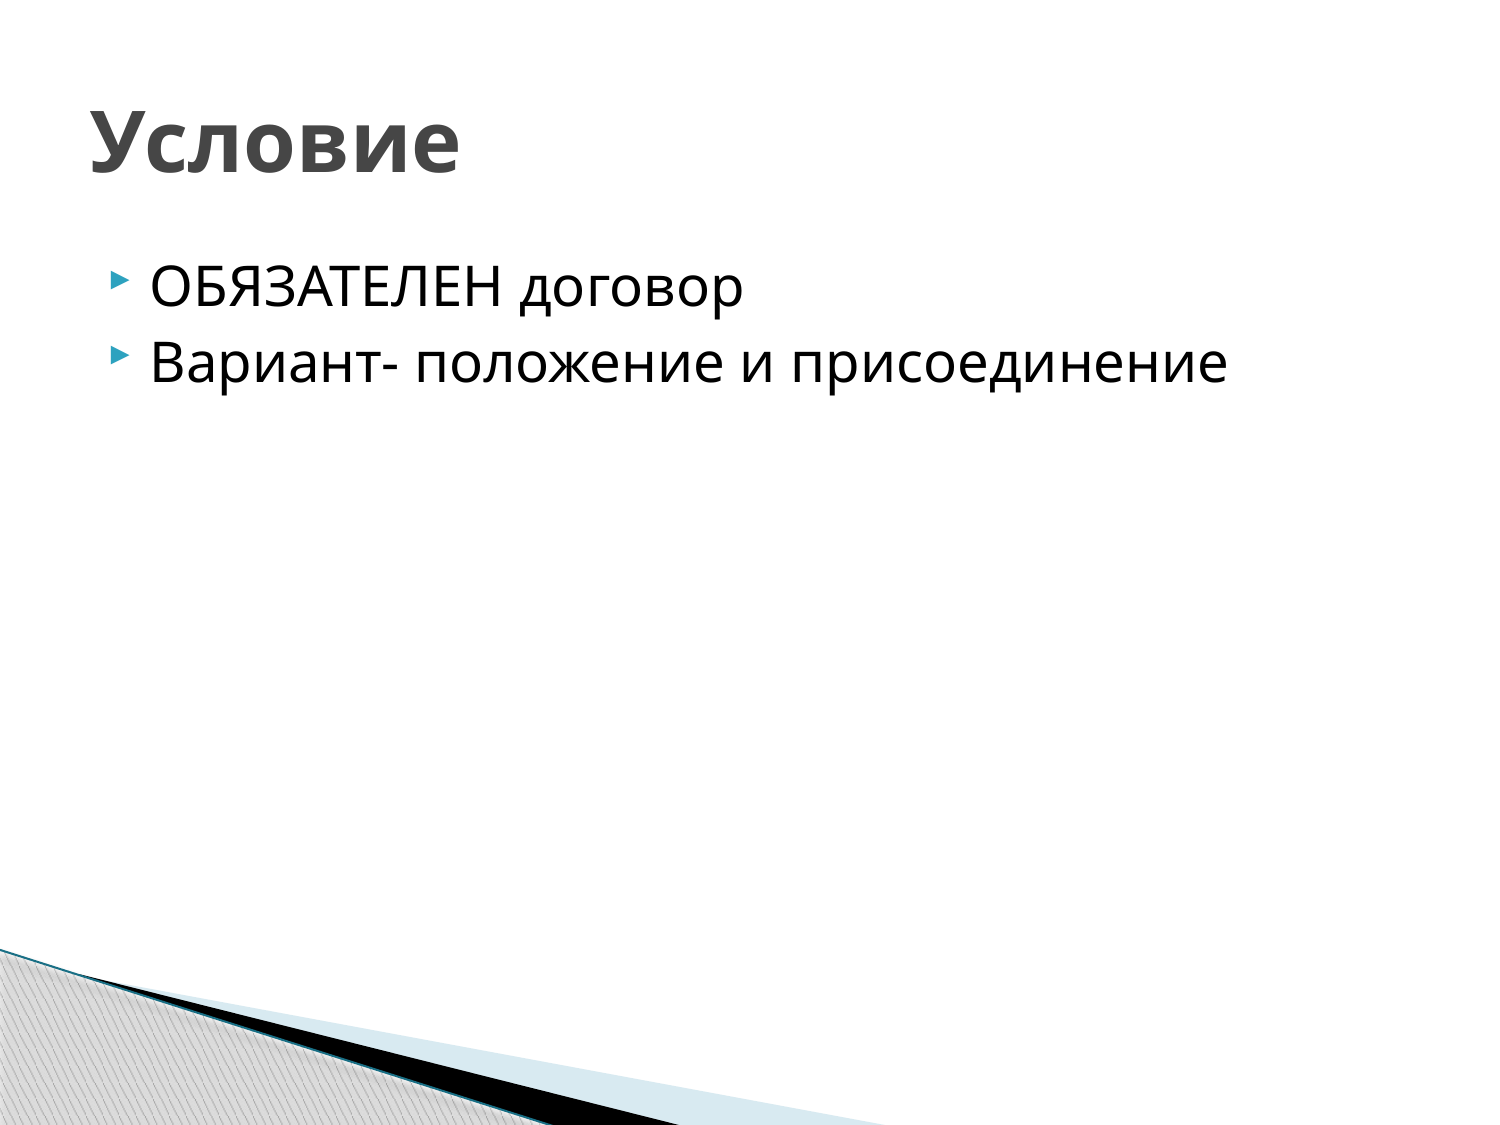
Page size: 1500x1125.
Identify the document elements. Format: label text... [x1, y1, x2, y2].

title Условие [75, 45, 1425, 233]
list ОБЯЗАТЕЛЕН договор Вариант- положение и присоединение [75, 243, 1425, 986]
